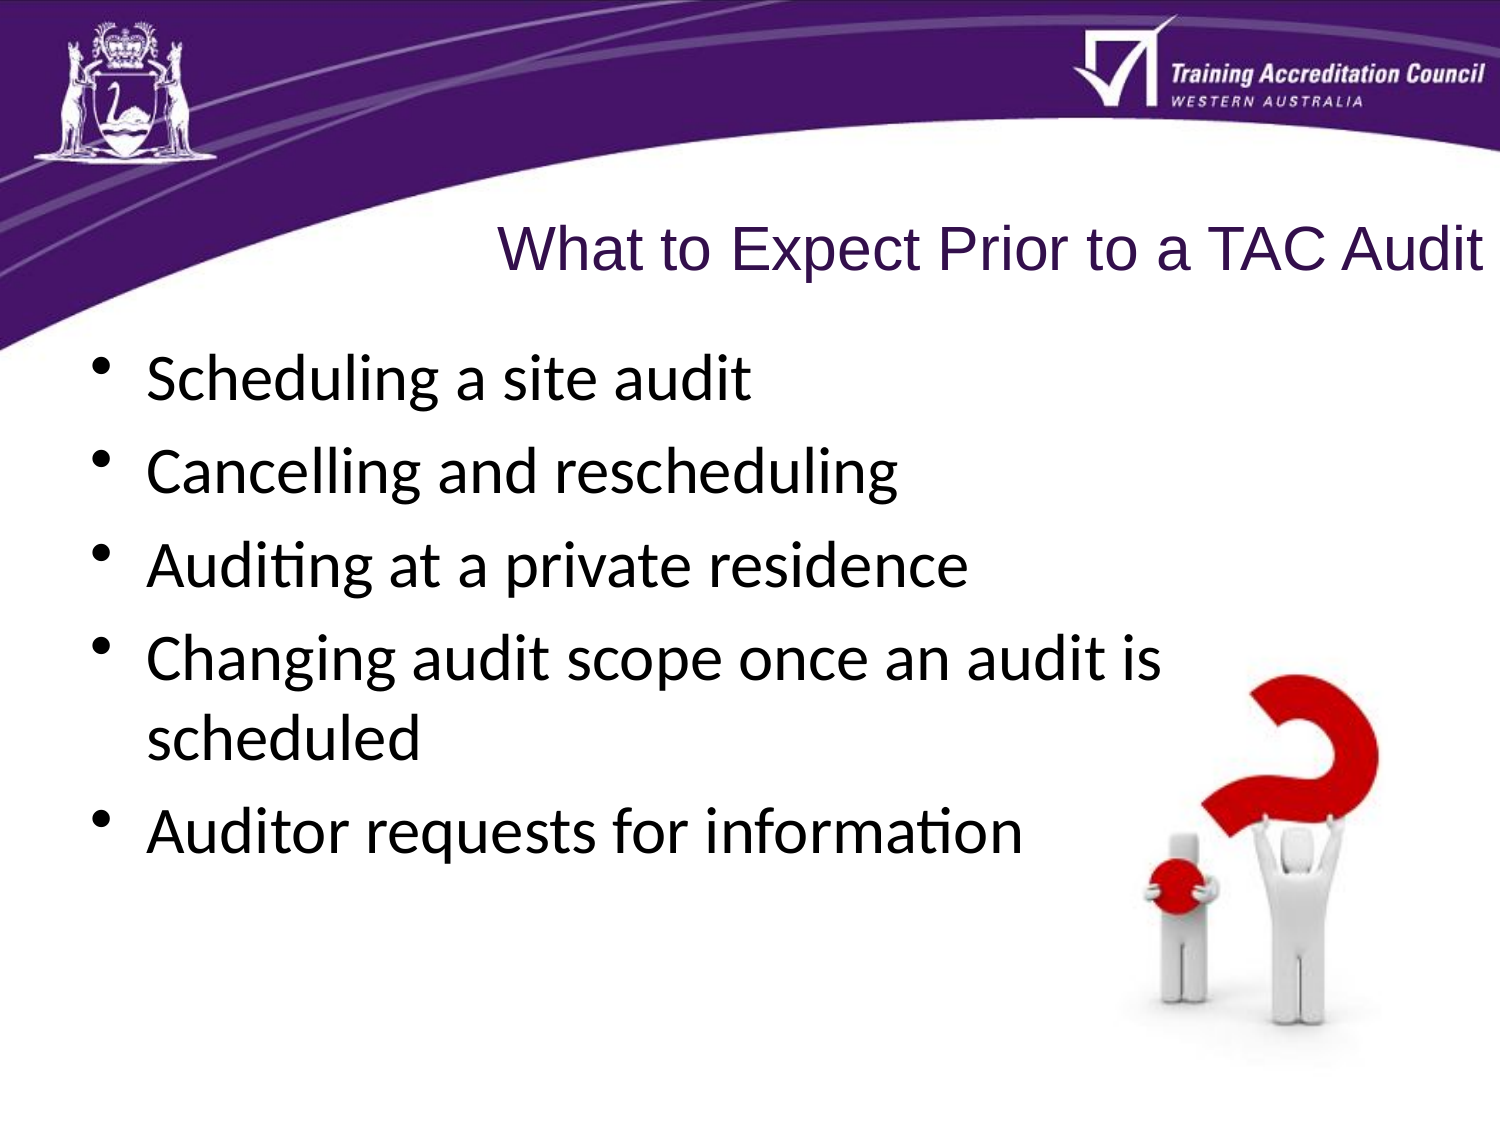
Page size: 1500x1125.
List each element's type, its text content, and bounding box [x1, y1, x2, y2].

list Scheduling a site audit Cancelling and rescheduling Auditing at a private residence Changing audit scope once an audit is scheduled Auditor requests for information [75, 326, 1425, 1069]
picture [0, 0, 1500, 1125]
title What to Expect Prior to a TAC Audit [450, 95, 1500, 395]
